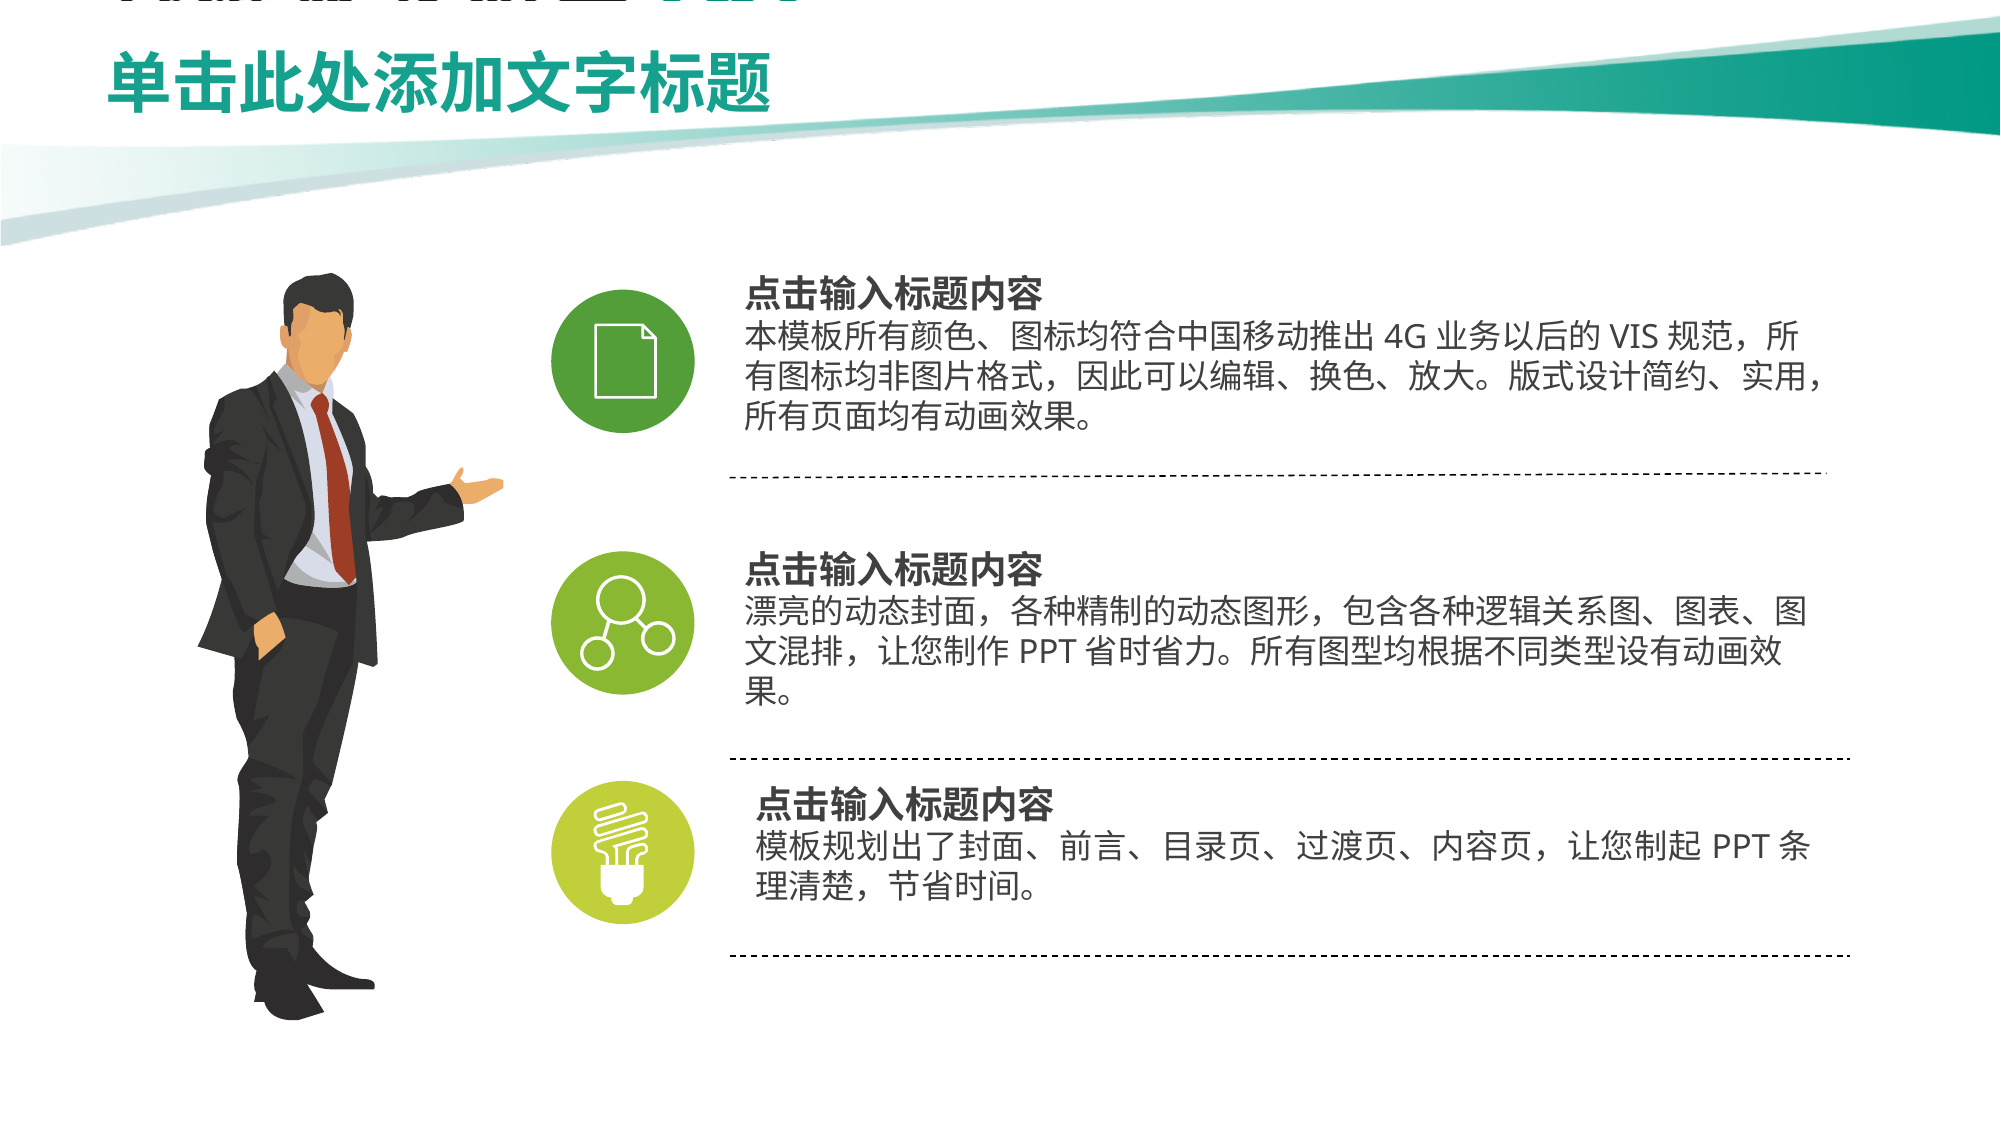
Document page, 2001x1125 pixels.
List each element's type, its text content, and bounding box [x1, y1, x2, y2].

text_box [551, 289, 695, 434]
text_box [729, 473, 1827, 478]
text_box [551, 551, 695, 695]
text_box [551, 780, 695, 925]
picture [3, 0, 2000, 246]
text_box 点击输入标题内容 漂亮的动态封面，各种精制的动态图形，包含各种逻辑关系图、图表、图文混排，让您制作PPT省时省力。所有图型均根据不同类型设有动画效果。 [729, 538, 1827, 718]
text_box 点击输入标题内容 本模板所有颜色、图标均符合中国移动推出4G业务以后的VIS规范，所有图标均非图片格式，因此可以编辑、换色、放大。版式设计简约、实用，所有页面均有动画效果。 [729, 262, 1827, 443]
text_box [197, 272, 504, 1023]
text_box 点击输入标题内容 模板规划出了封面、前言、目录页、过渡页、内容页，让您制起PPT条理清楚，节省时间。 [740, 773, 1827, 913]
